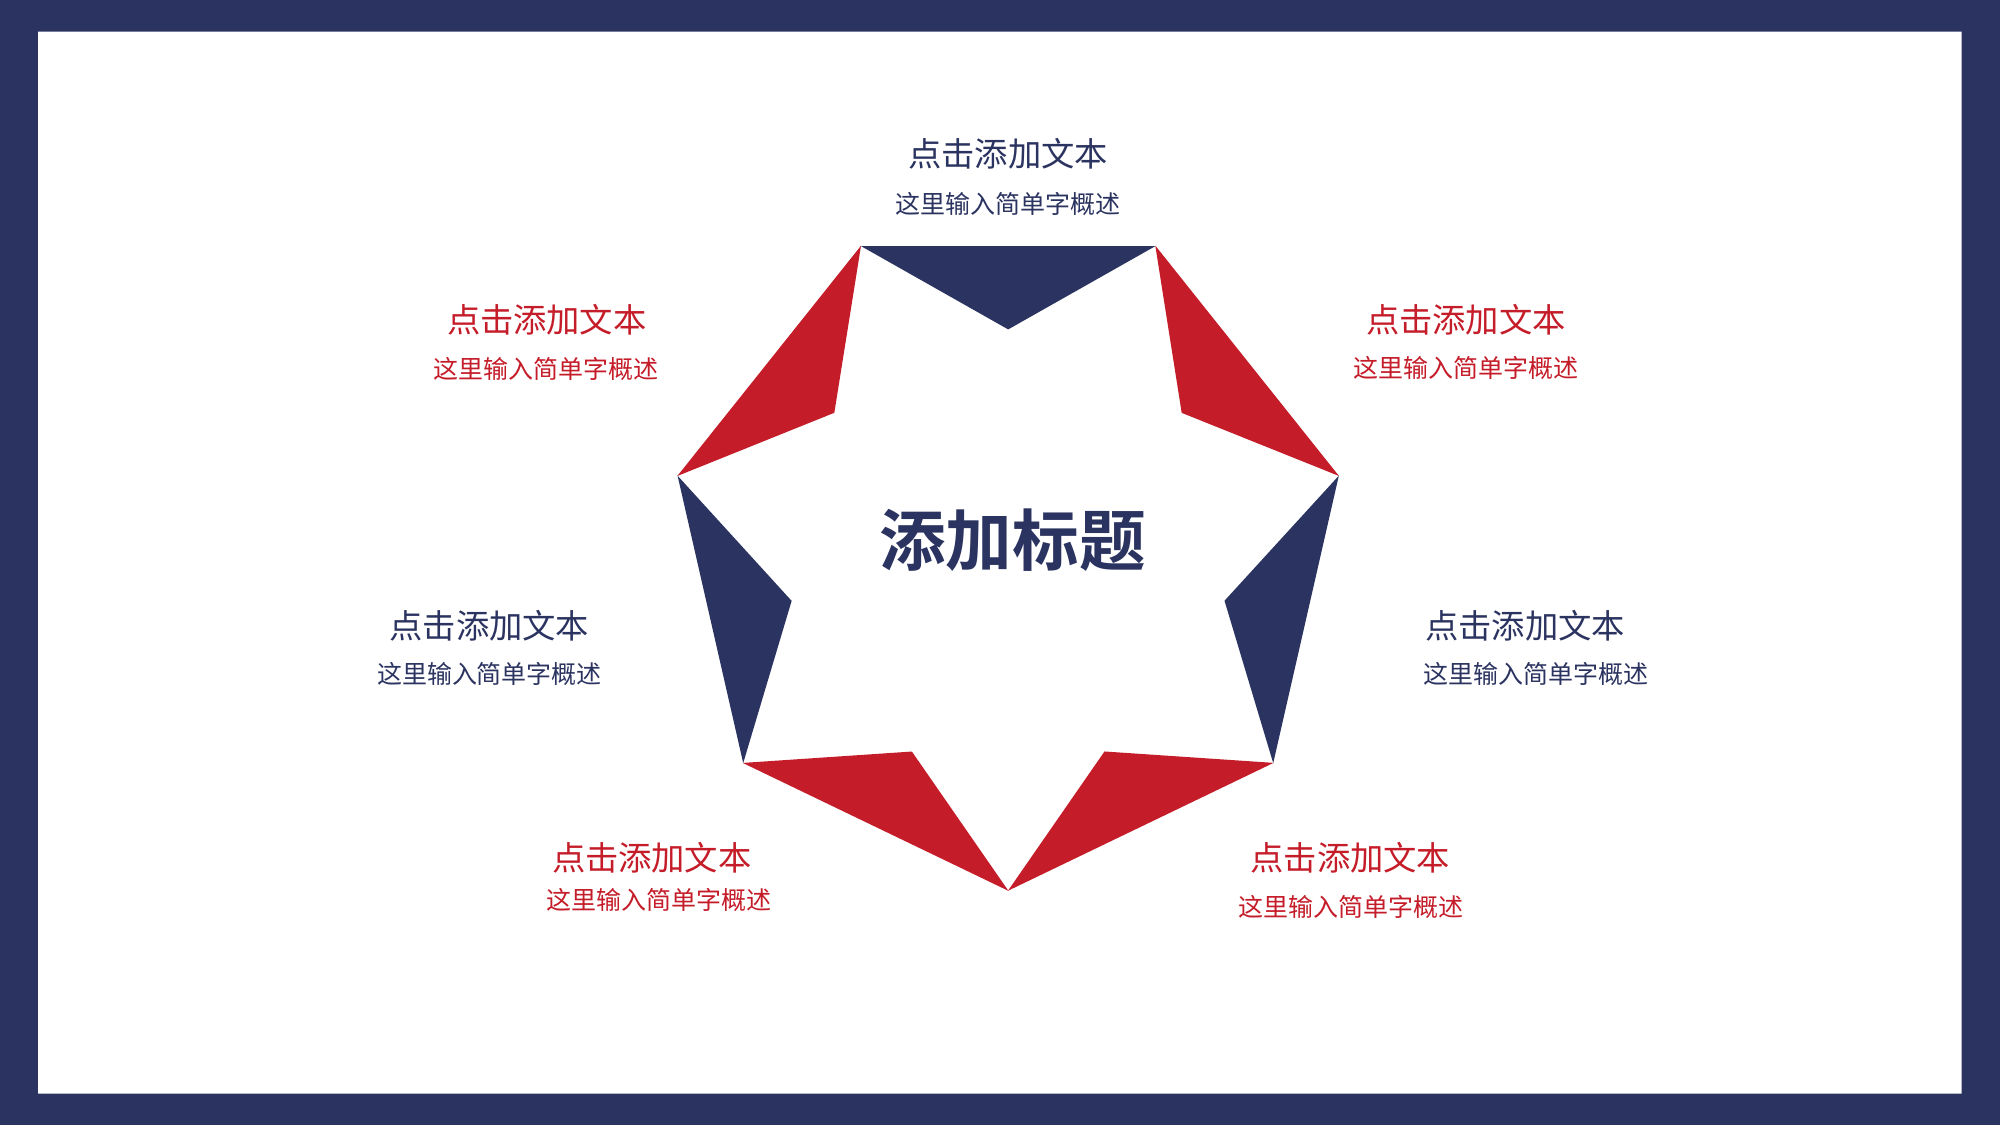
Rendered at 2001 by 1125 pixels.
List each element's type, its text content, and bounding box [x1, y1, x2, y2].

text_box 点击添加文本 [1236, 829, 1466, 884]
text_box [38, 31, 1962, 1094]
text_box 这里输入简单字概述 [1408, 651, 1664, 696]
text_box 点击添加文本 [893, 125, 1123, 181]
text_box 这里输入简单字概述 [1338, 345, 1594, 390]
text_box [744, 751, 1009, 891]
text_box 这里输入简单字概述 [531, 877, 787, 922]
text_box 这里输入简单字概述 [362, 651, 617, 696]
text_box 点击添加文本 [537, 829, 767, 877]
text_box [0, 0, 2000, 1125]
text_box 点击添加文本 [1351, 291, 1581, 345]
text_box 这里输入简单字概述 [880, 181, 1136, 227]
text_box [677, 247, 861, 476]
text_box [1008, 751, 1273, 891]
text_box [860, 246, 1155, 330]
text_box [1155, 245, 1339, 476]
text_box 点击添加文本 [432, 291, 662, 346]
text_box 点击添加文本 [1410, 597, 1640, 651]
text_box [1224, 475, 1339, 764]
text_box 这里输入简单字概述 [1224, 884, 1479, 929]
text_box 点击添加文本 [374, 597, 605, 651]
text_box 添加标题 [847, 491, 1179, 587]
text_box [677, 476, 792, 764]
text_box 这里输入简单字概述 [419, 346, 674, 391]
